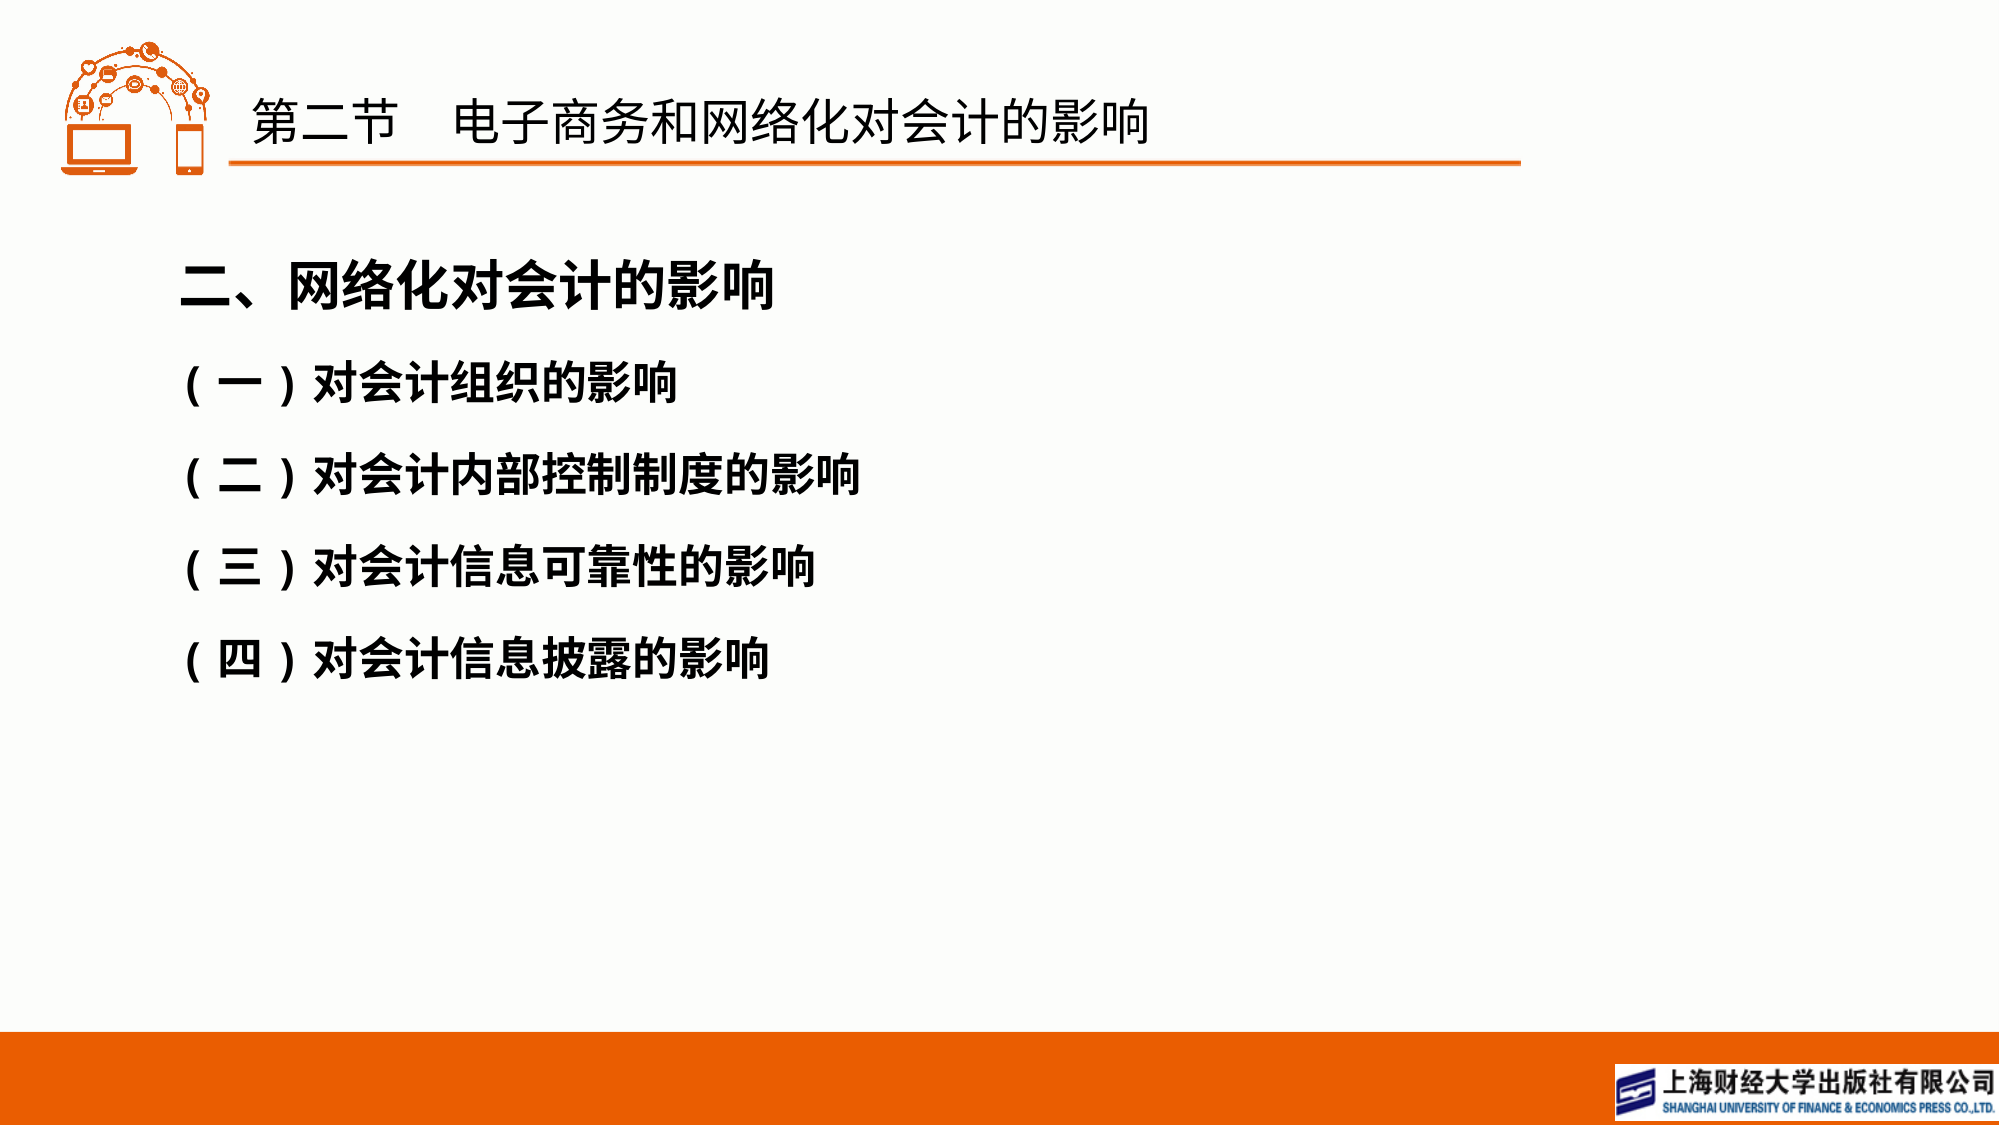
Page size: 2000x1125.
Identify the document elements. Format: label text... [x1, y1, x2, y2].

title 第二节 电子商务和网络化对会计的影响 [235, 82, 1605, 189]
picture [0, 0, 2000, 1125]
list 二、网络化对会计的影响 (一)对会计组织的影响 (二)对会计内部控制制度的影响 (三)对会计信息可靠性的影响 (四)对会计信息披露的影响 [163, 227, 1855, 1049]
